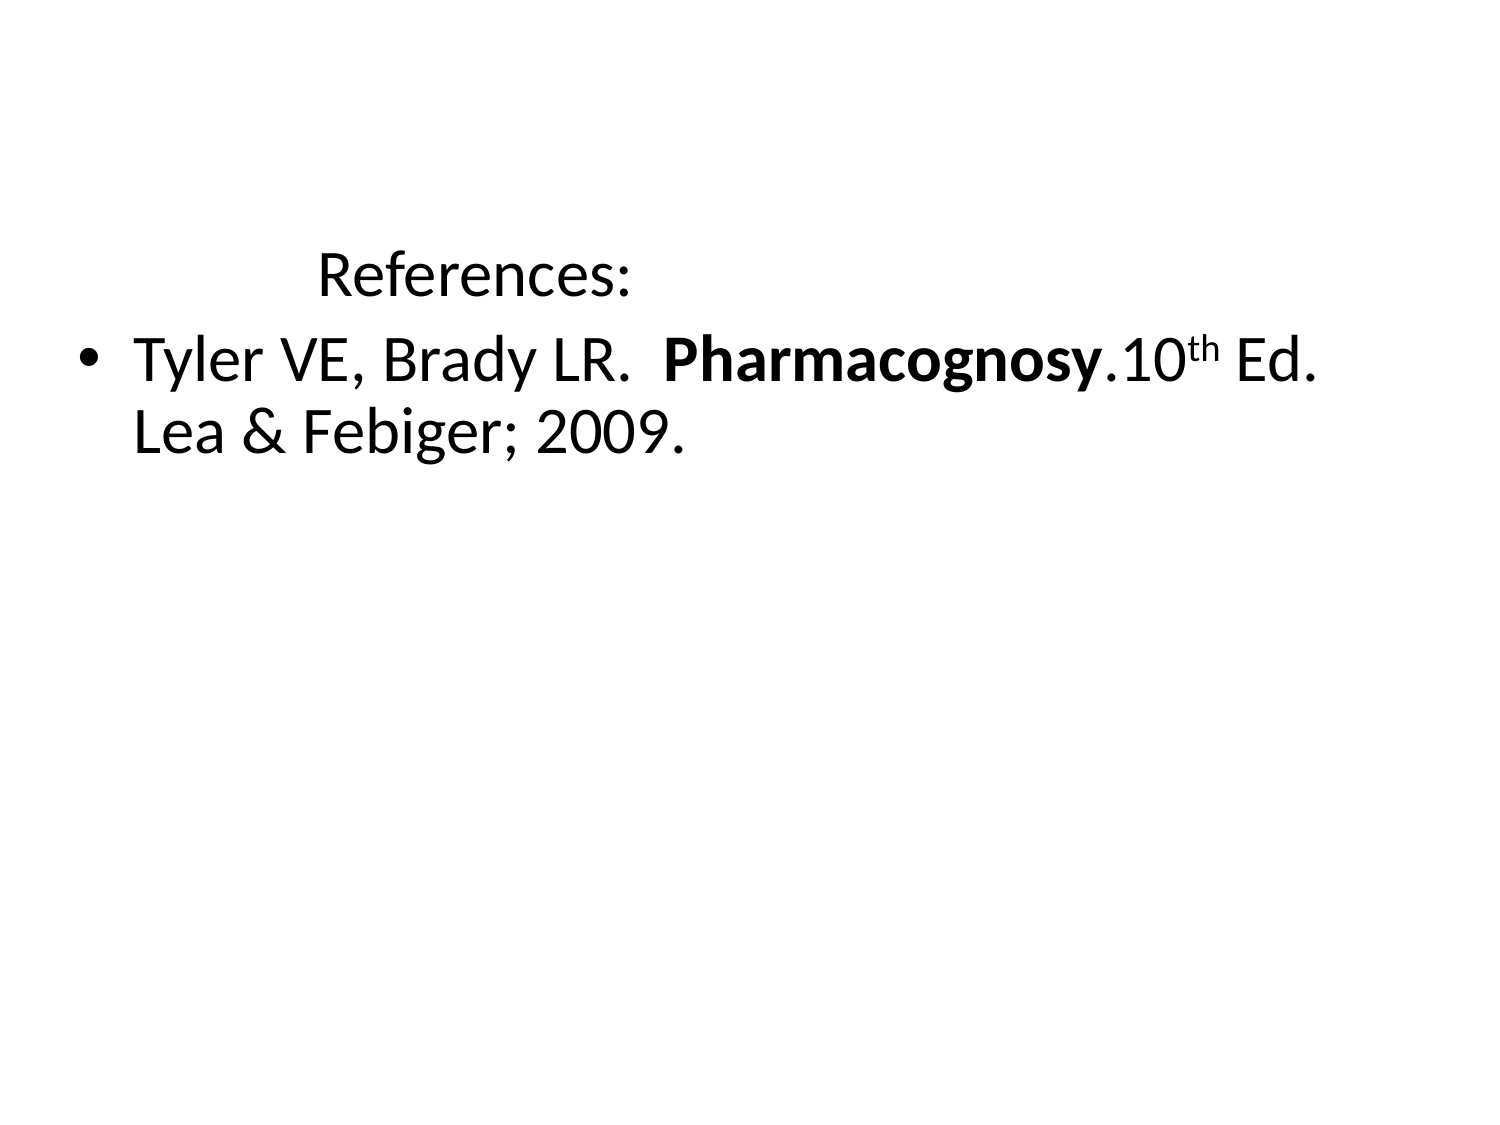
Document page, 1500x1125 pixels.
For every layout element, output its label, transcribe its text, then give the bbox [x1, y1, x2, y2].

list References: Tyler VE, Brady LR. Pharmacognosy.10th Ed. Lea & Febiger; 2009. [62, 231, 1438, 595]
